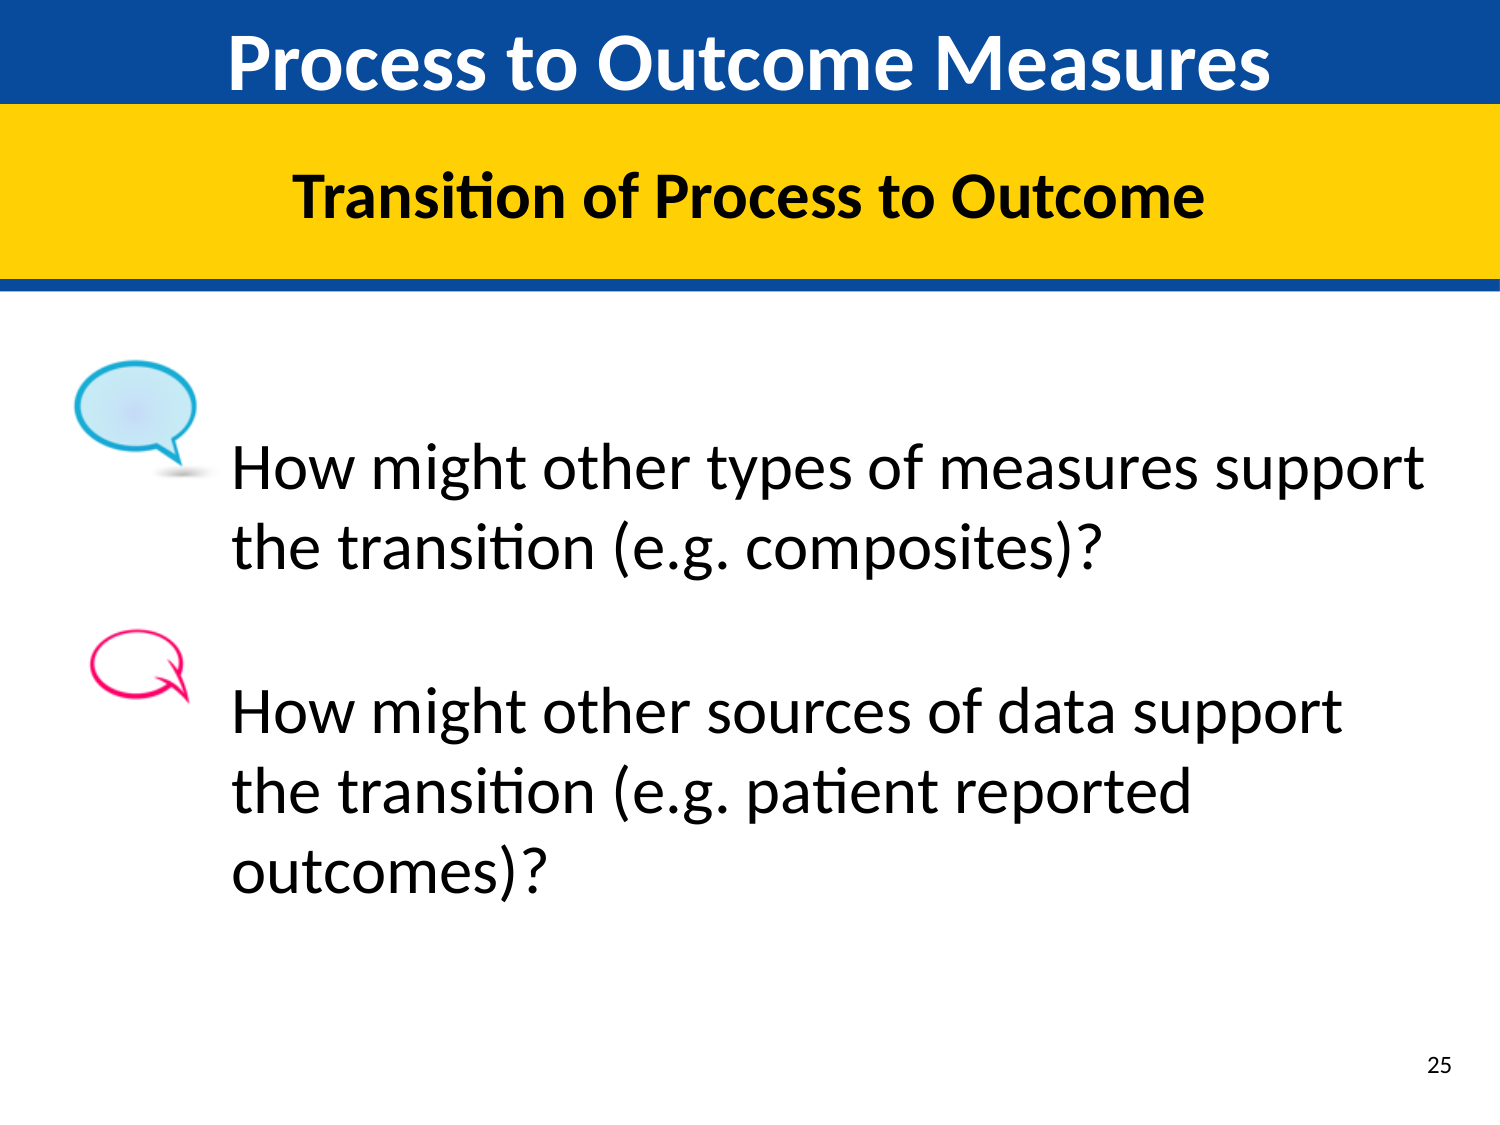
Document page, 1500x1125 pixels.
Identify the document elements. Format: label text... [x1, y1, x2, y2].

picture [74, 610, 194, 711]
title Process to Outcome Measures [0, 0, 1500, 104]
picture [49, 345, 219, 484]
text_box Transition of Process to Outcome [0, 117, 1500, 279]
text_box How might other sources of data support the transition (e.g. patient reported outcomes)? [216, 658, 1455, 925]
list How might other types of measures support the transition (e.g. composites)? [216, 414, 1455, 611]
